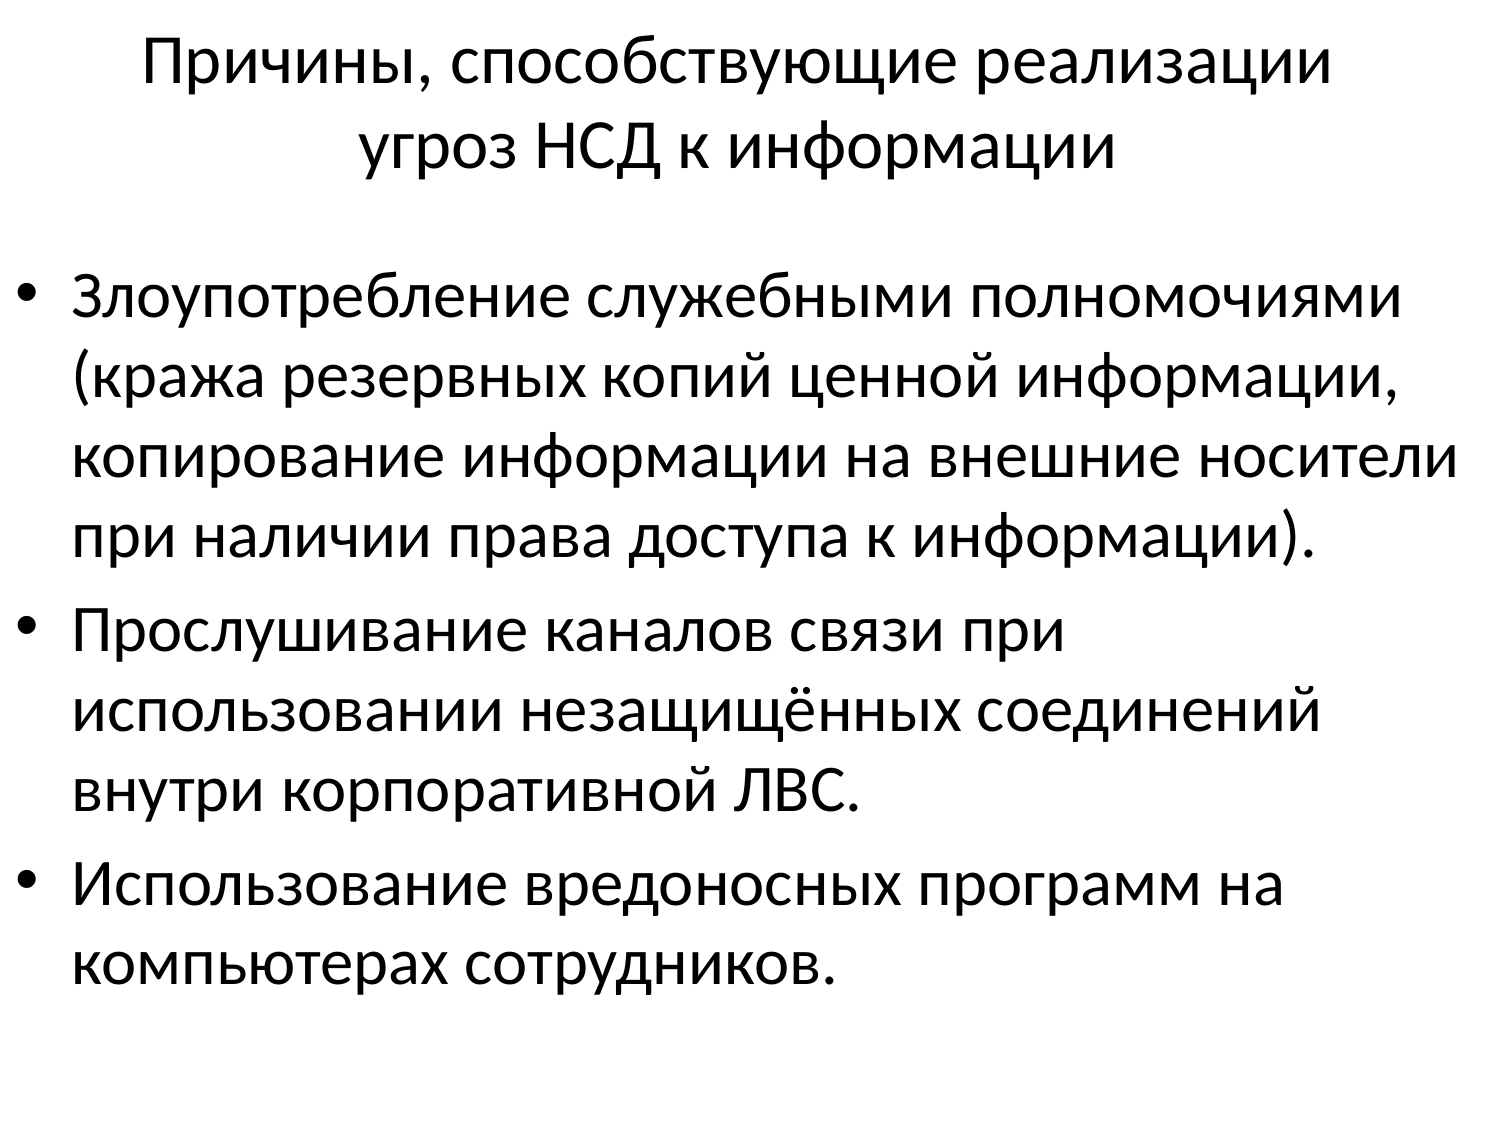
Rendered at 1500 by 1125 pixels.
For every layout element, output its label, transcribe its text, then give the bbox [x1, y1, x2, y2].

list Злоупотребление служебными полномочиями (кража резервных копий ценной информации, копирование информации на внешние носители при наличии права доступа к информации). Прослушивание каналов связи при использовании незащищённых соединений внутри корпоративной ЛВС. Использование вредоносных программ на компьютерах сотрудников. [0, 243, 1500, 1125]
title Причины, способствующие реализации угроз НСД к информации [41, 4, 1436, 192]
